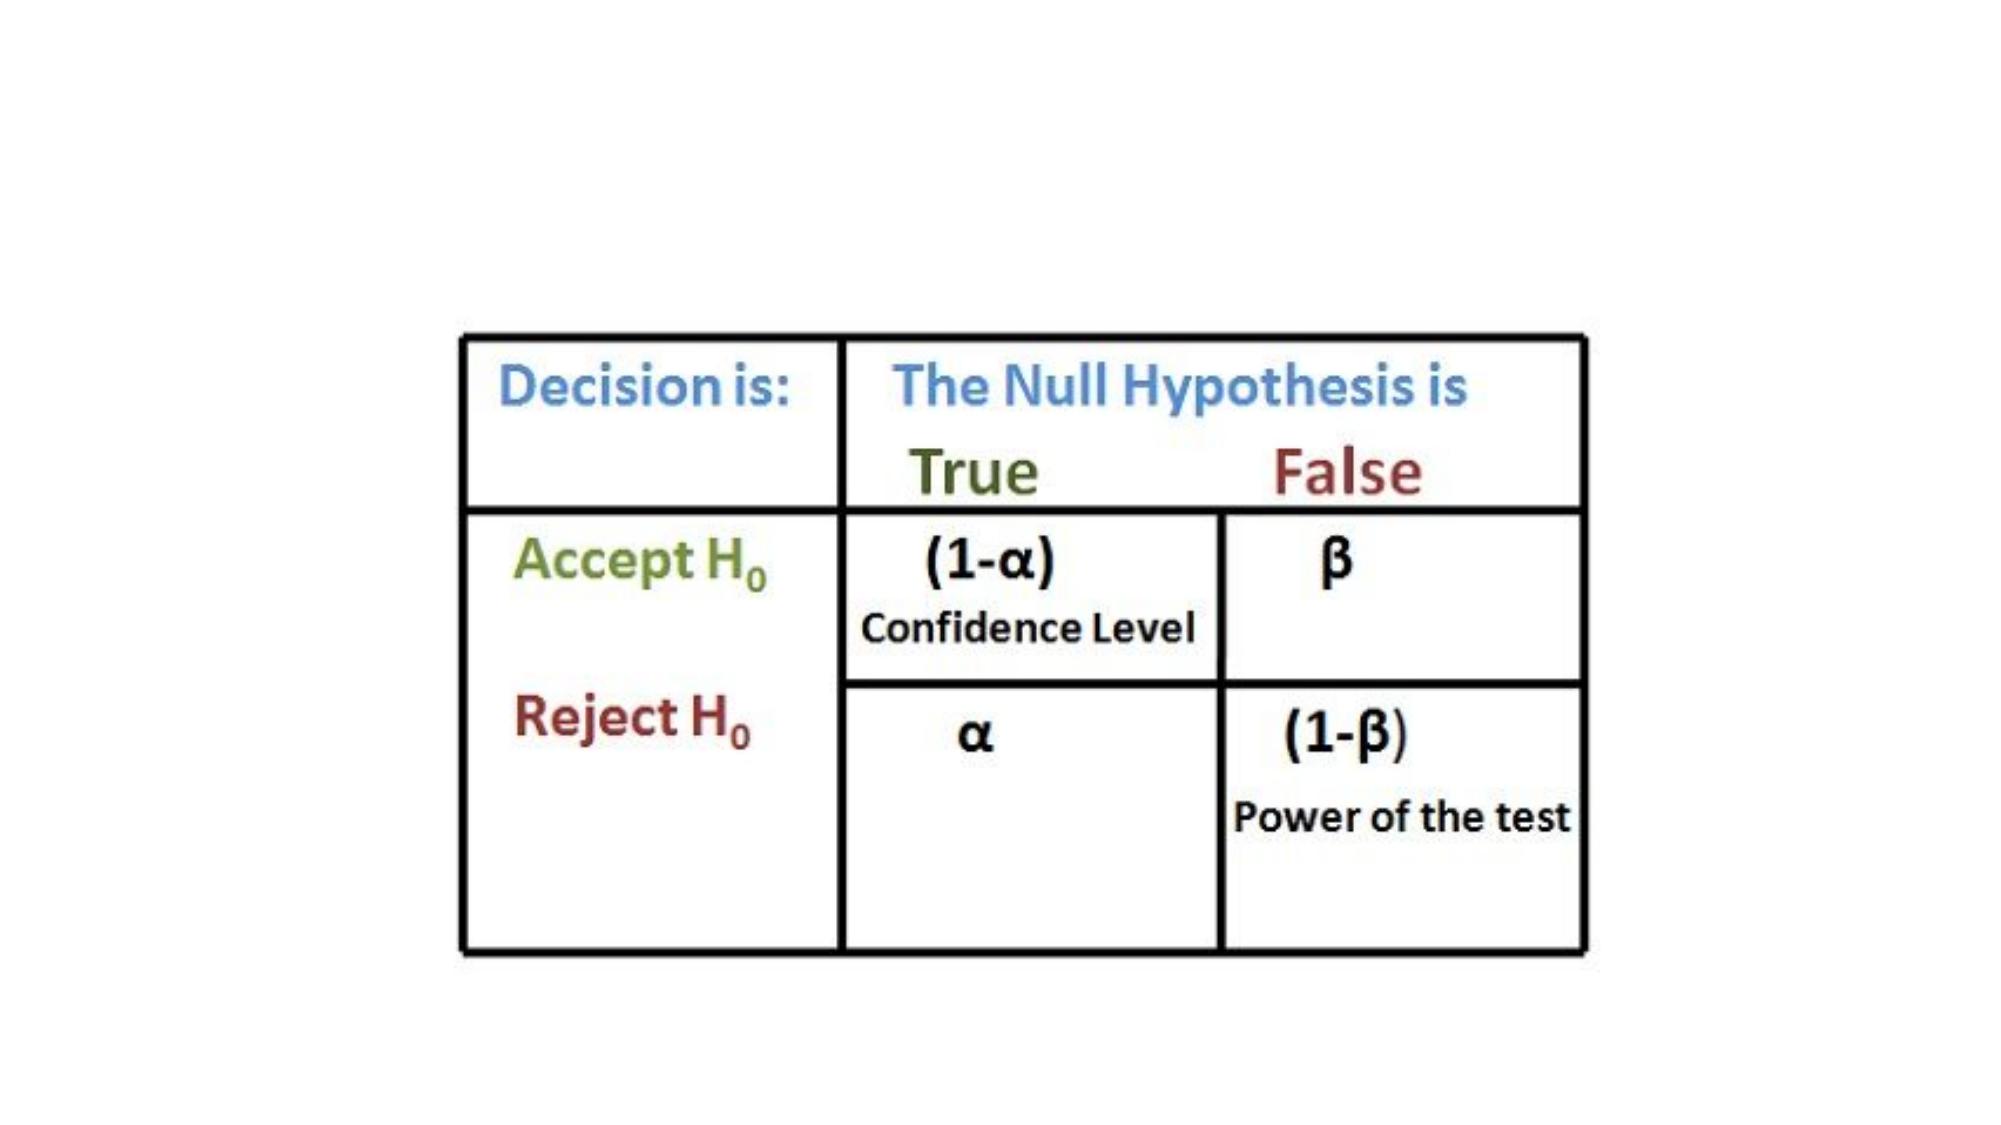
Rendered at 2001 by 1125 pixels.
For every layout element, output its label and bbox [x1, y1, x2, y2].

picture [436, 299, 1610, 978]
